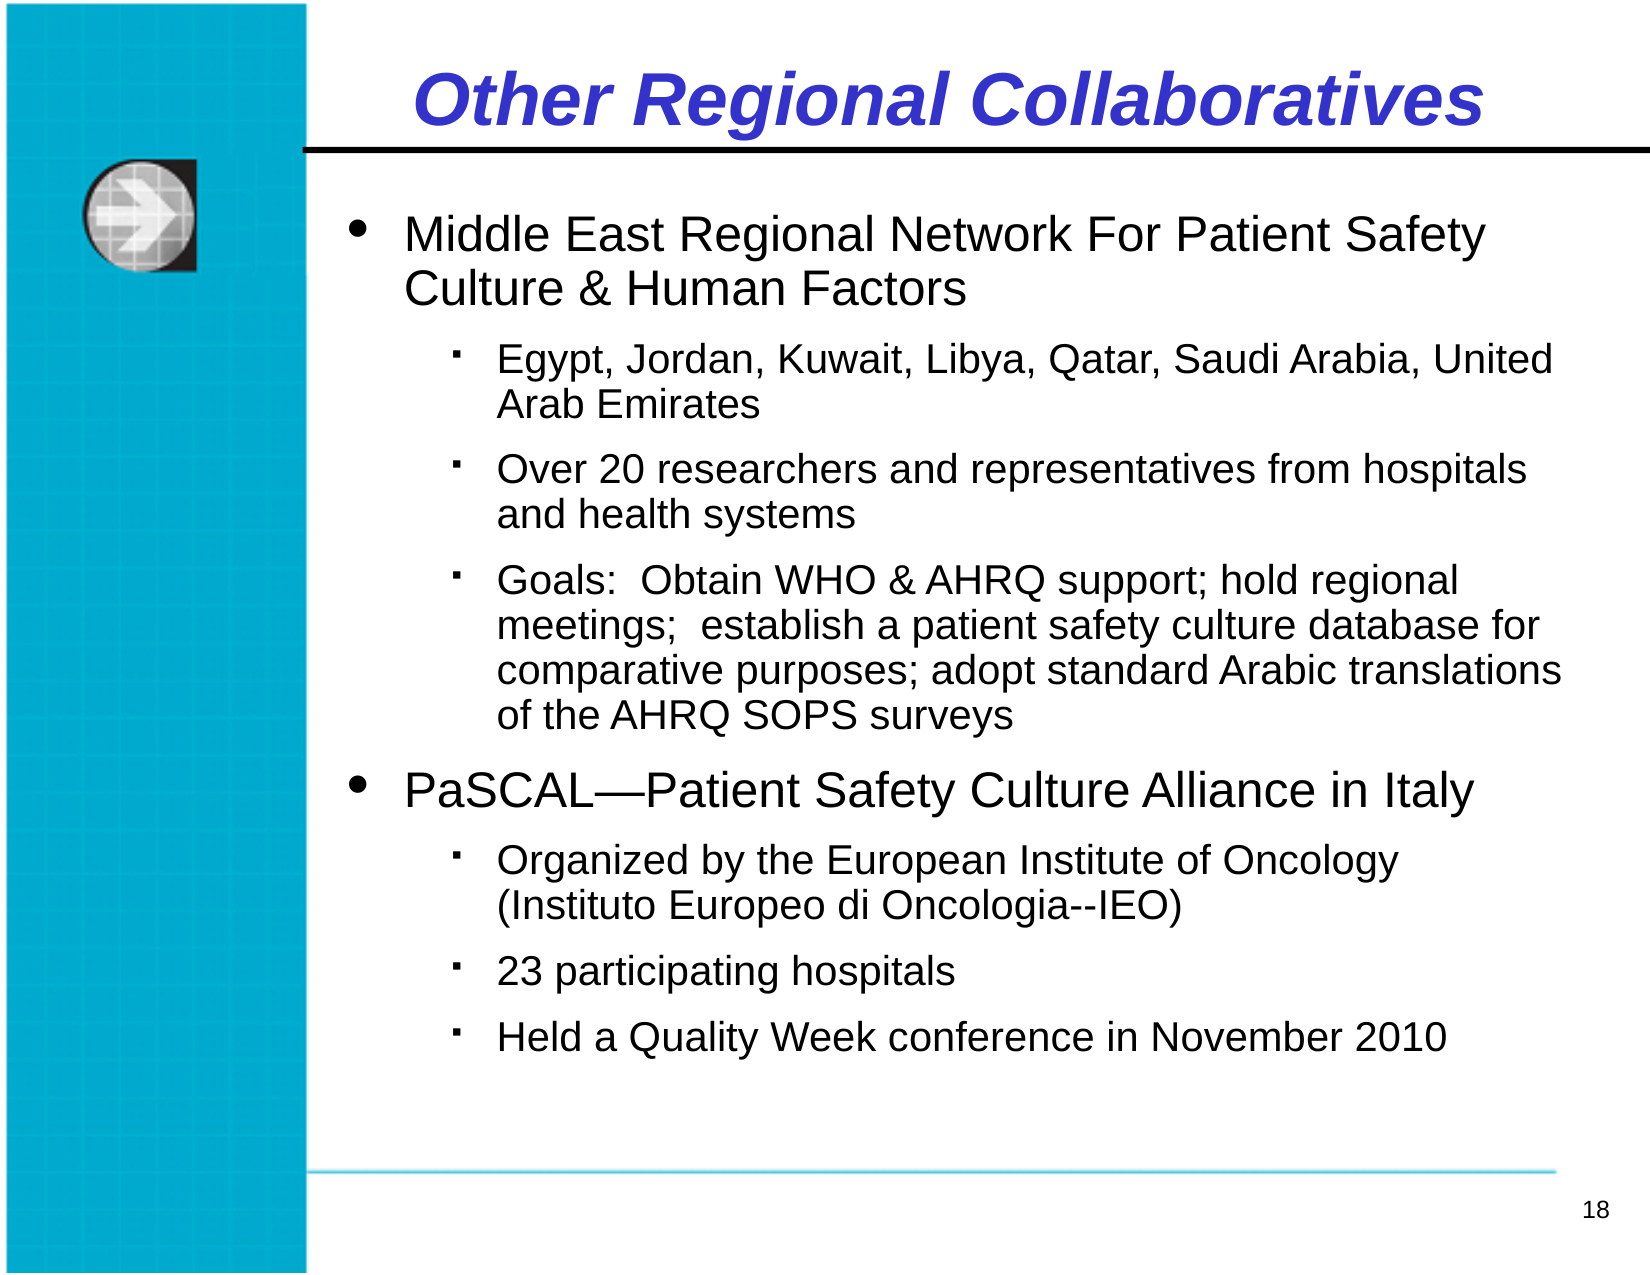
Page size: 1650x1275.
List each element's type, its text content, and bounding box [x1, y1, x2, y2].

list Middle East Regional Network For Patient Safety Culture & Human Factors Egypt, Jordan, Kuwait, Libya, Qatar, Saudi Arabia, United Arab Emirates Over 20 researchers and representatives from hospitals and health systems Goals: Obtain WHO & AHRQ support; hold regional meetings; establish a patient safety culture database for comparative purposes; adopt standard Arabic translations of the AHRQ SOPS surveys PaSCAL—Patient Safety Culture Alliance in Italy Organized by the European Institute of Oncology (Instituto Europeo di Oncologia--IEO) 23 participating hospitals Held a Quality Week conference in November 2010 [329, 199, 1623, 1148]
picture [0, 2, 1623, 1273]
title Other Regional Collaboratives [274, 26, 1625, 142]
slide_number 18 [1537, 1186, 1626, 1275]
